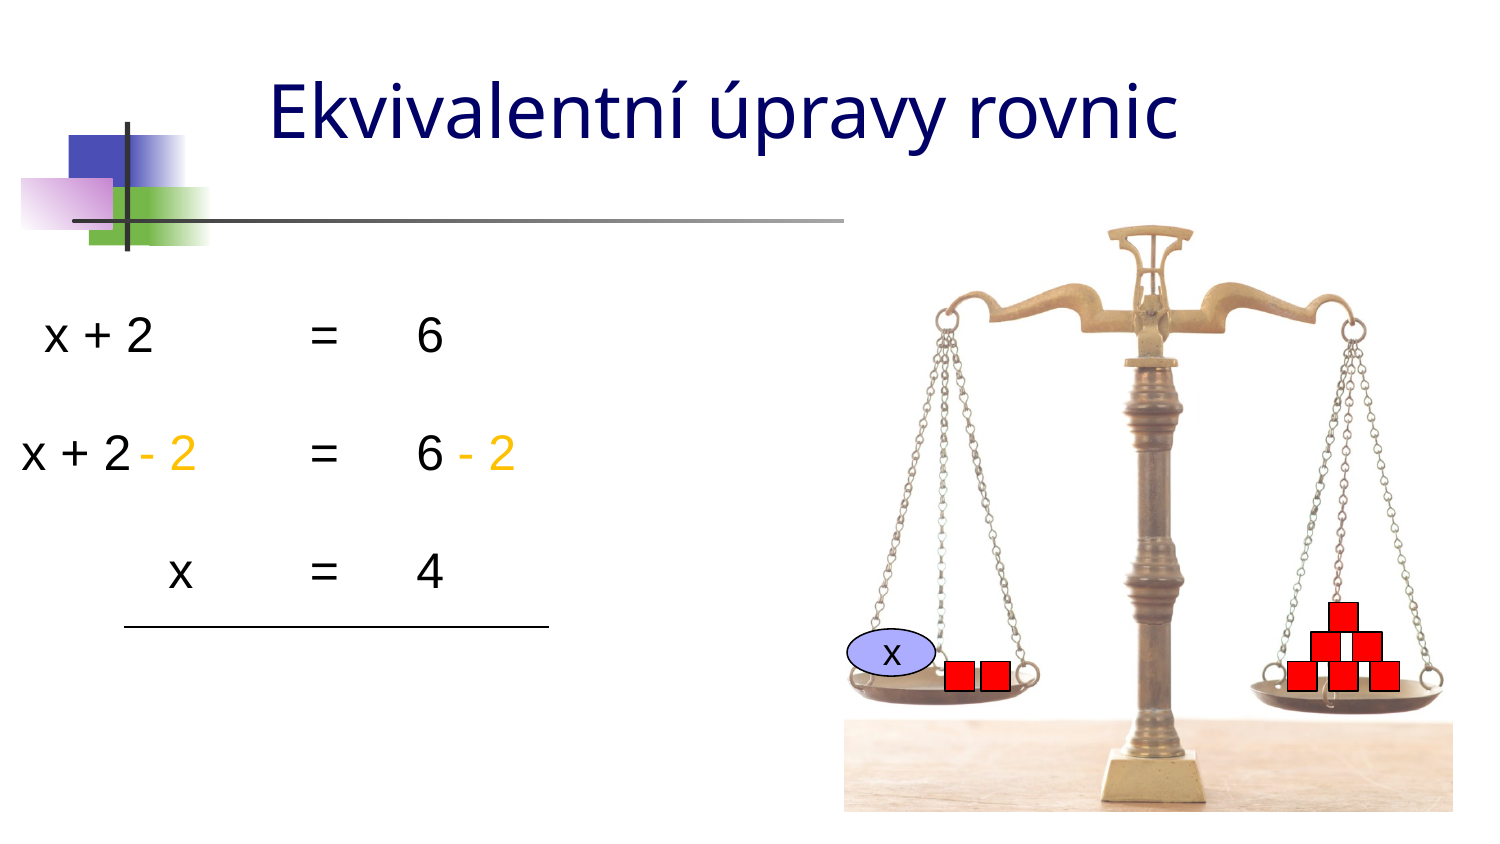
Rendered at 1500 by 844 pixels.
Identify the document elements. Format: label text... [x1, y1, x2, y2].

text_box 6 [401, 413, 442, 489]
text_box x + 2 [29, 295, 260, 370]
text_box - 2 [442, 413, 539, 489]
picture [844, 203, 1453, 812]
text_box x [153, 531, 222, 607]
text_box = [295, 531, 364, 607]
text_box x + 2 [6, 413, 123, 489]
text_box 4 [401, 531, 467, 607]
text_box - 2 [123, 413, 222, 489]
title Ekvivalentní úpravy rovnic [129, 43, 1318, 175]
text_box = [295, 413, 364, 489]
text_box = [295, 295, 364, 370]
text_box 6 [401, 295, 467, 370]
